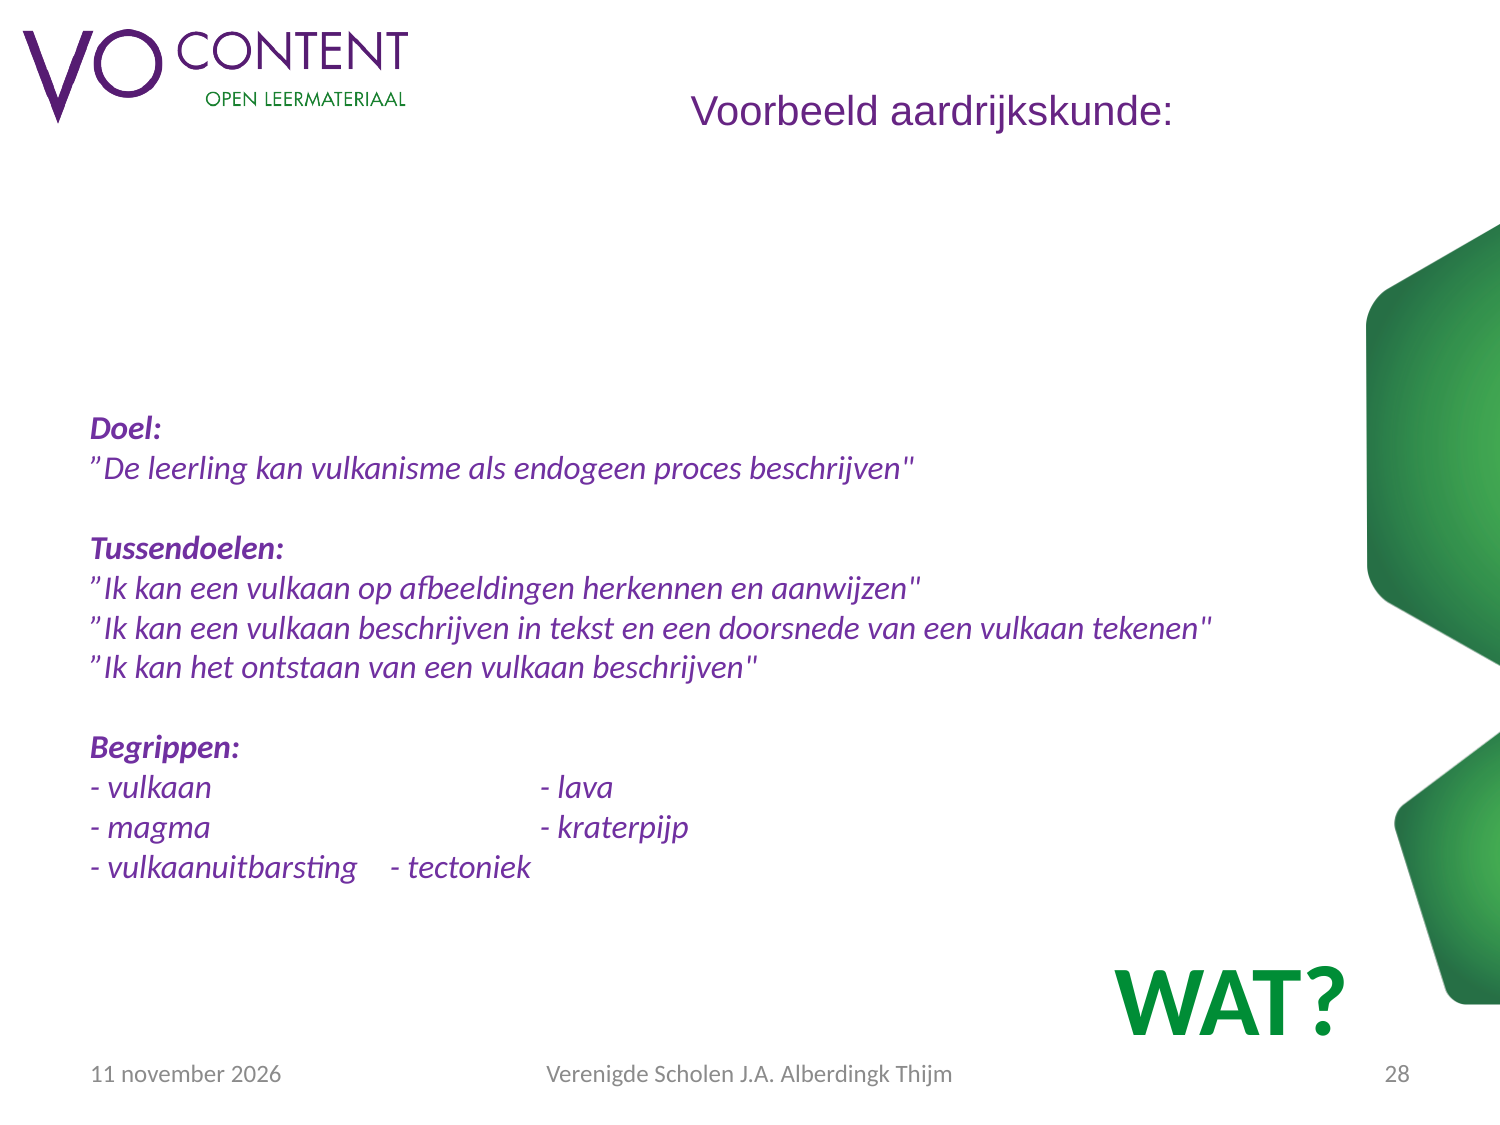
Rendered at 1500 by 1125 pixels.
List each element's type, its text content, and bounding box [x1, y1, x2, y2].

footer Verenigde Scholen J.A. Alberdingk Thijm [512, 1042, 988, 1103]
slide_number 28 [1074, 1042, 1425, 1103]
picture [1366, 222, 1500, 1005]
text_box WAT? [1099, 927, 1394, 1063]
picture [22, 29, 408, 124]
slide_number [75, 1042, 425, 1103]
text_box Doel: ”De leerling kan vulkanisme als endogeen proces beschrijven" Tussendoelen: ”Ik kan een vulkaan op afbeeldingen herkennen en aanwijzen" ”Ik kan een vulkaan beschrijven in tekst en een doorsnede van een vulkaan tekenen" ”Ik kan het ontstaan van een vulkaan beschrijven" Begrippen: - vulkaan - lava - magma - kraterpijp - vulkaanuitbarsting - tectoniek [75, 358, 1240, 938]
title Voorbeeld aardrijkskunde: [675, 71, 1229, 146]
